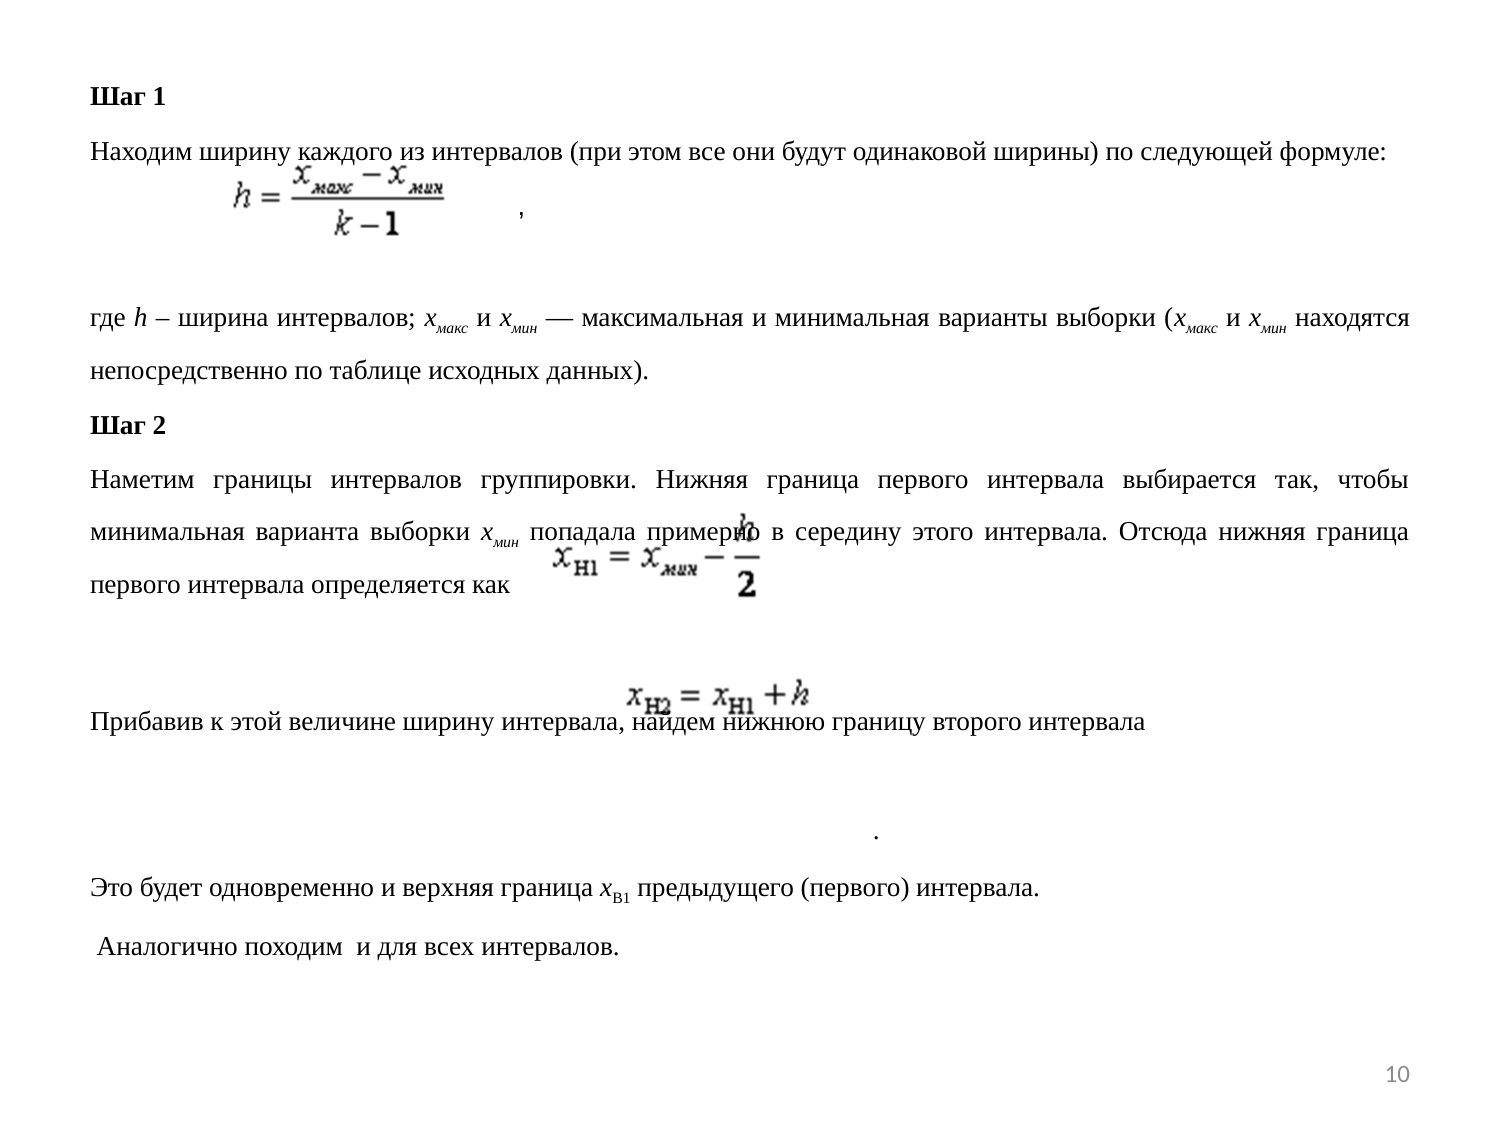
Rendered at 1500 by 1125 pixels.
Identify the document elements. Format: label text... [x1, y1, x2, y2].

list Шаг 1 Находим ширину каждого из интервалов (при этом все они будут одинаковой ширины) по следующей формуле: , где h – ширина интервалов; xмакс и хмин — максимальная и минимальная варианты выборки (xмакс и хмин находятся непосредственно по таблице исходных данных). Шаг 2 Наметим границы интервалов группировки. Нижняя граница первого интервала выбирается так, чтобы минимальная варианта выборки хмин попадала примерно в середину этого интервала. Отсюда нижняя граница первого интервала определяется как Прибавив к этой величине ширину интервала, найдем нижнюю границу второго интервала . Это будет одновременно и верхняя граница xВ1 предыдущего (первого) интервала. Аналогично походим и для всех интервалов. [75, 54, 1425, 1005]
picture [229, 148, 452, 242]
picture [548, 503, 766, 603]
picture [619, 668, 817, 722]
slide_number 10 [1074, 1042, 1425, 1103]
